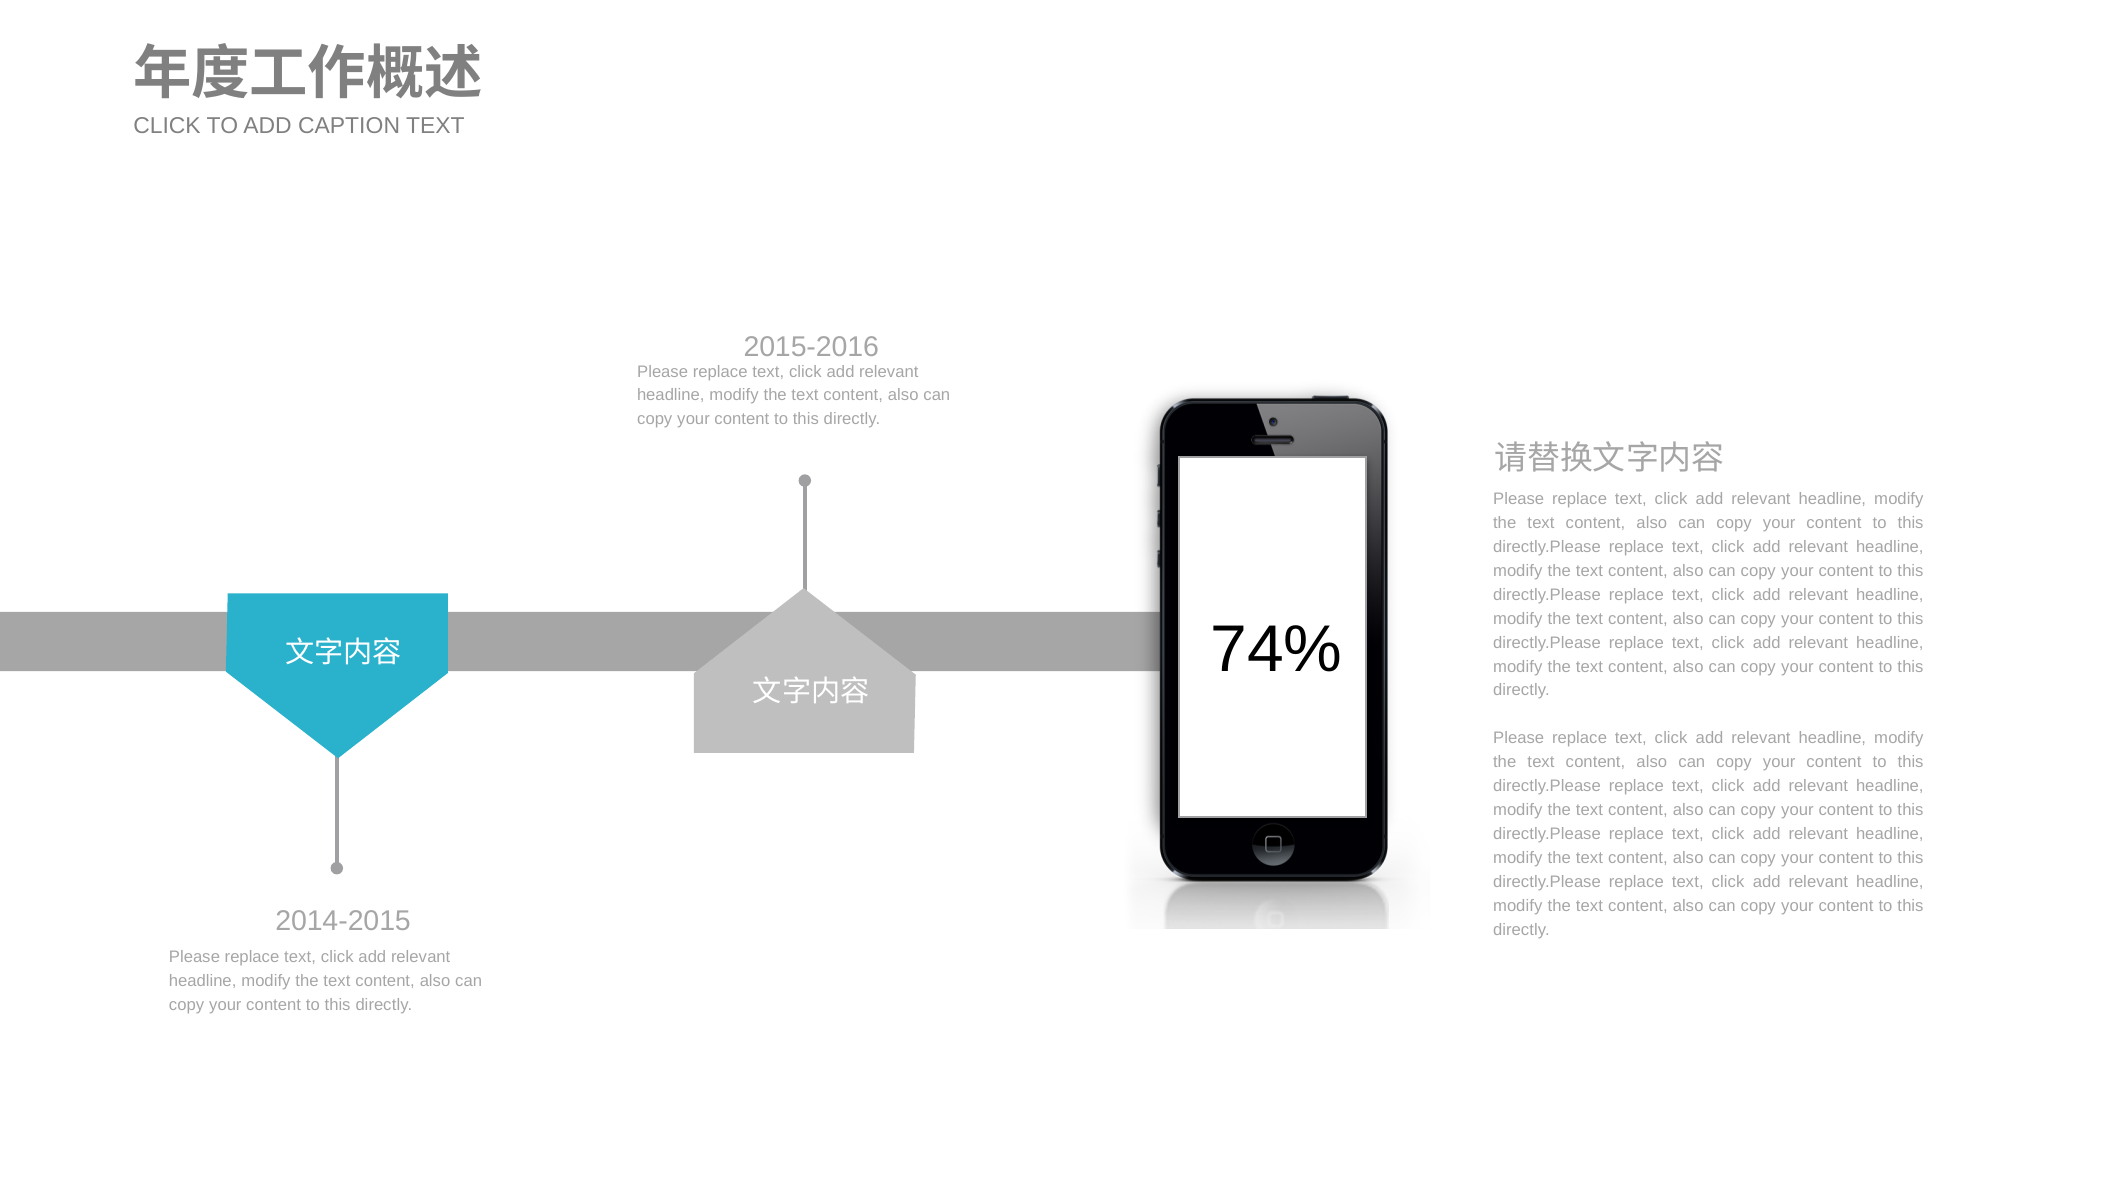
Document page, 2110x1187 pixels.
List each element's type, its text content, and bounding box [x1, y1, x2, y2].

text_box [637, 322, 973, 753]
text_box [1043, 354, 1925, 943]
text_box [505, 611, 637, 672]
text_box CLICK TO ADD CAPTION TEXT [133, 110, 513, 138]
text_box [973, 611, 1043, 672]
text_box [0, 611, 168, 672]
text_box 年度工作概述 [133, 35, 513, 106]
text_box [168, 593, 505, 1014]
